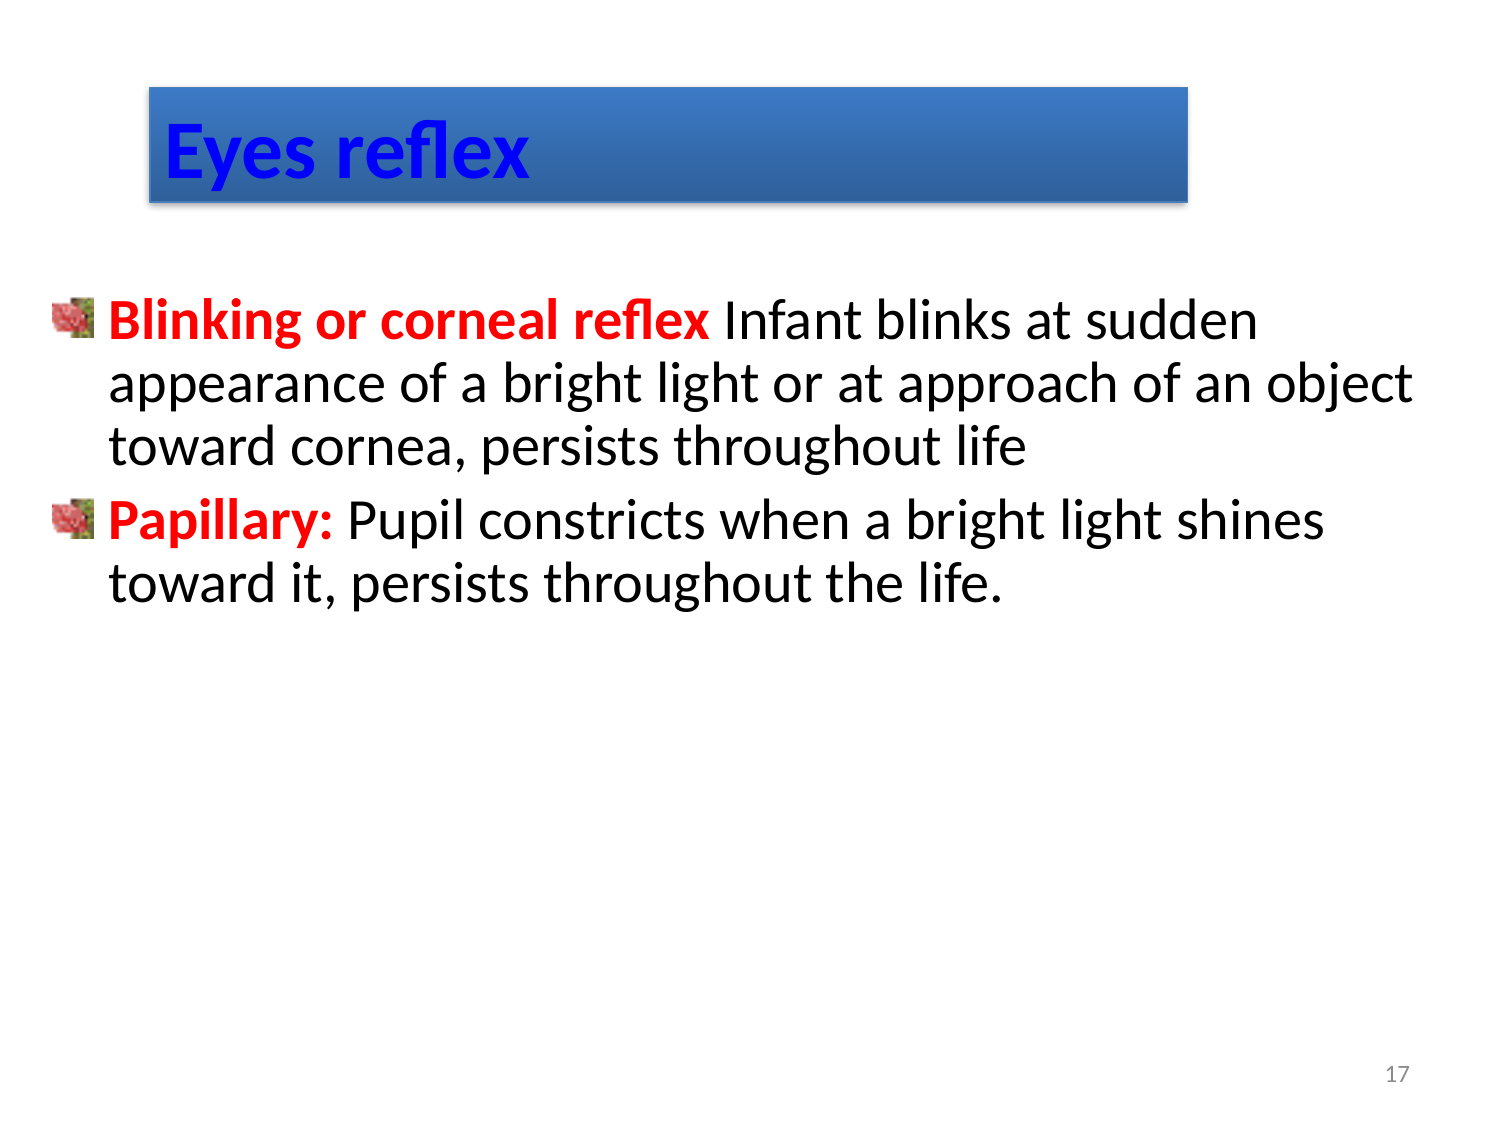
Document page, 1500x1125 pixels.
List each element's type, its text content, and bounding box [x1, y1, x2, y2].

slide_number 17 [1074, 1042, 1425, 1103]
picture [52, 497, 94, 539]
text_box Eyes reflex [149, 87, 1188, 203]
list Blinking or corneal reflex Infant blinks at sudden appearance of a bright light or at approach of an object toward cornea, persists throughout life Papillary: Pupil constricts when a bright light shines toward it, persists throughout the life. [37, 200, 1463, 943]
picture [52, 296, 94, 338]
